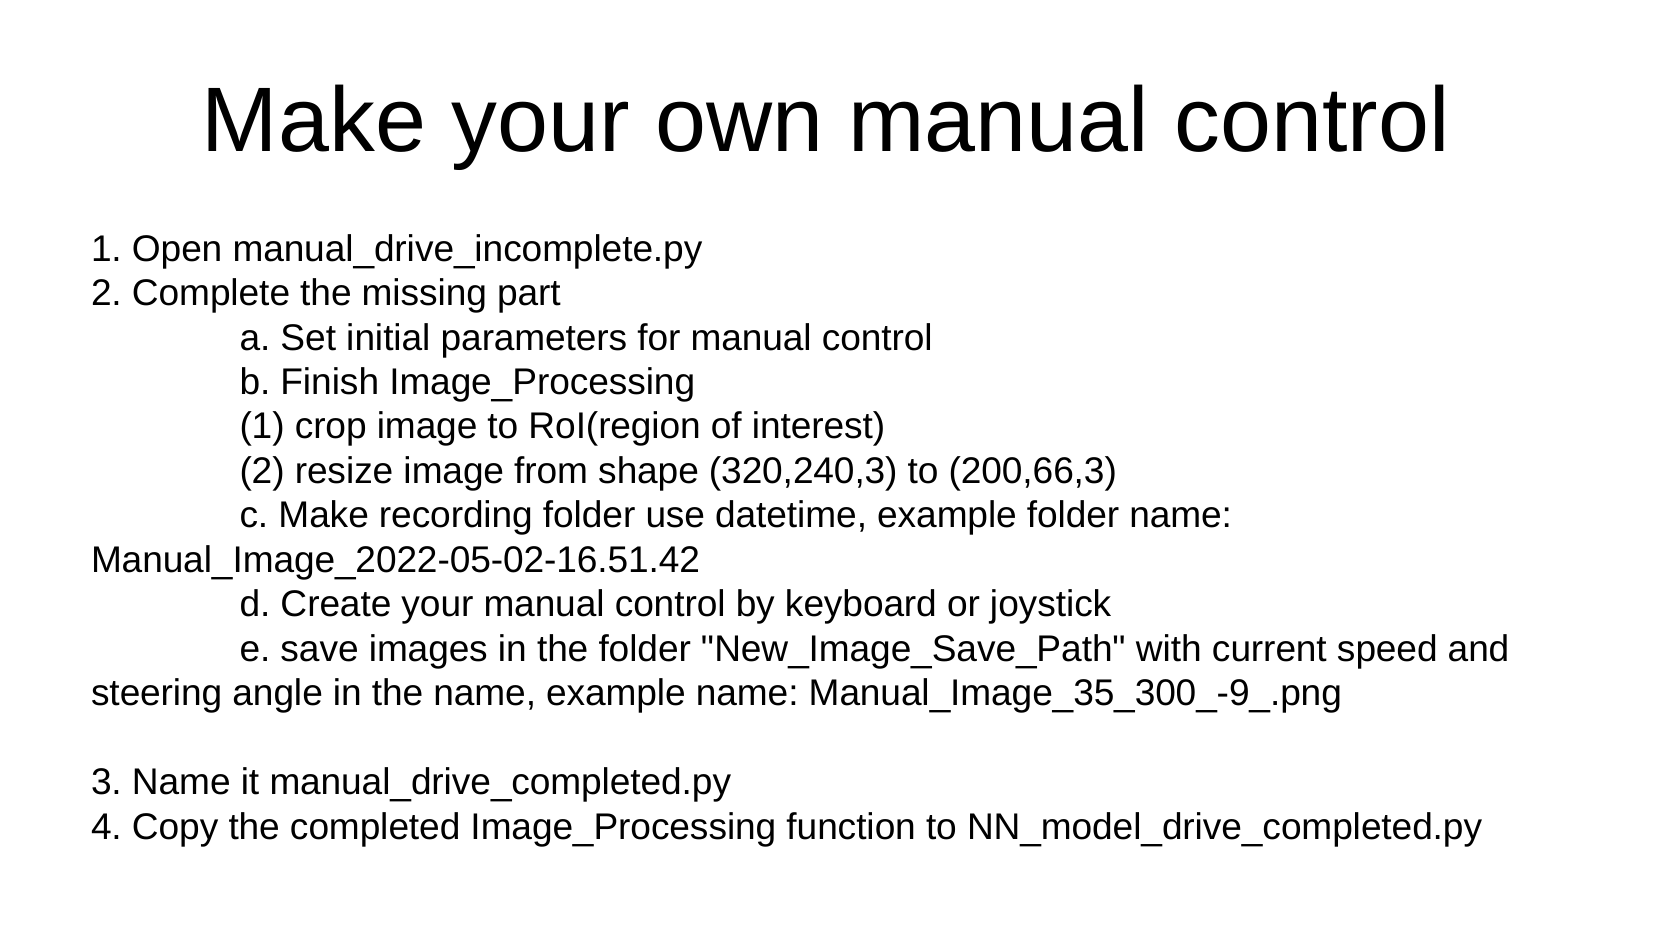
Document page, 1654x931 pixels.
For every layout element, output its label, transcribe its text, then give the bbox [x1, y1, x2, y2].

text_box Make your own manual control [82, 37, 1571, 193]
text_box 1. Open manual_drive_incomplete.py 2. Complete the missing part a. Set initial parameters for manual control b. Finish Image_Processing (1) crop image to RoI(region of interest) (2) resize image from shape (320,240,3) to (200,66,3) c. Make recording folder use datetime, example folder name: Manual_Image_2022-05-02-16.51.42 d. Create your manual control by keyboard or joystick e. save images in the folder "New_Image_Save_Path" with current speed and steering angle in the name, example name: Manual_Image_35_300_-9_.png 3. Name it manual_drive_completed.py 4. Copy the completed Image_Processing function to NN_model_drive_completed.py [91, 223, 1579, 851]
